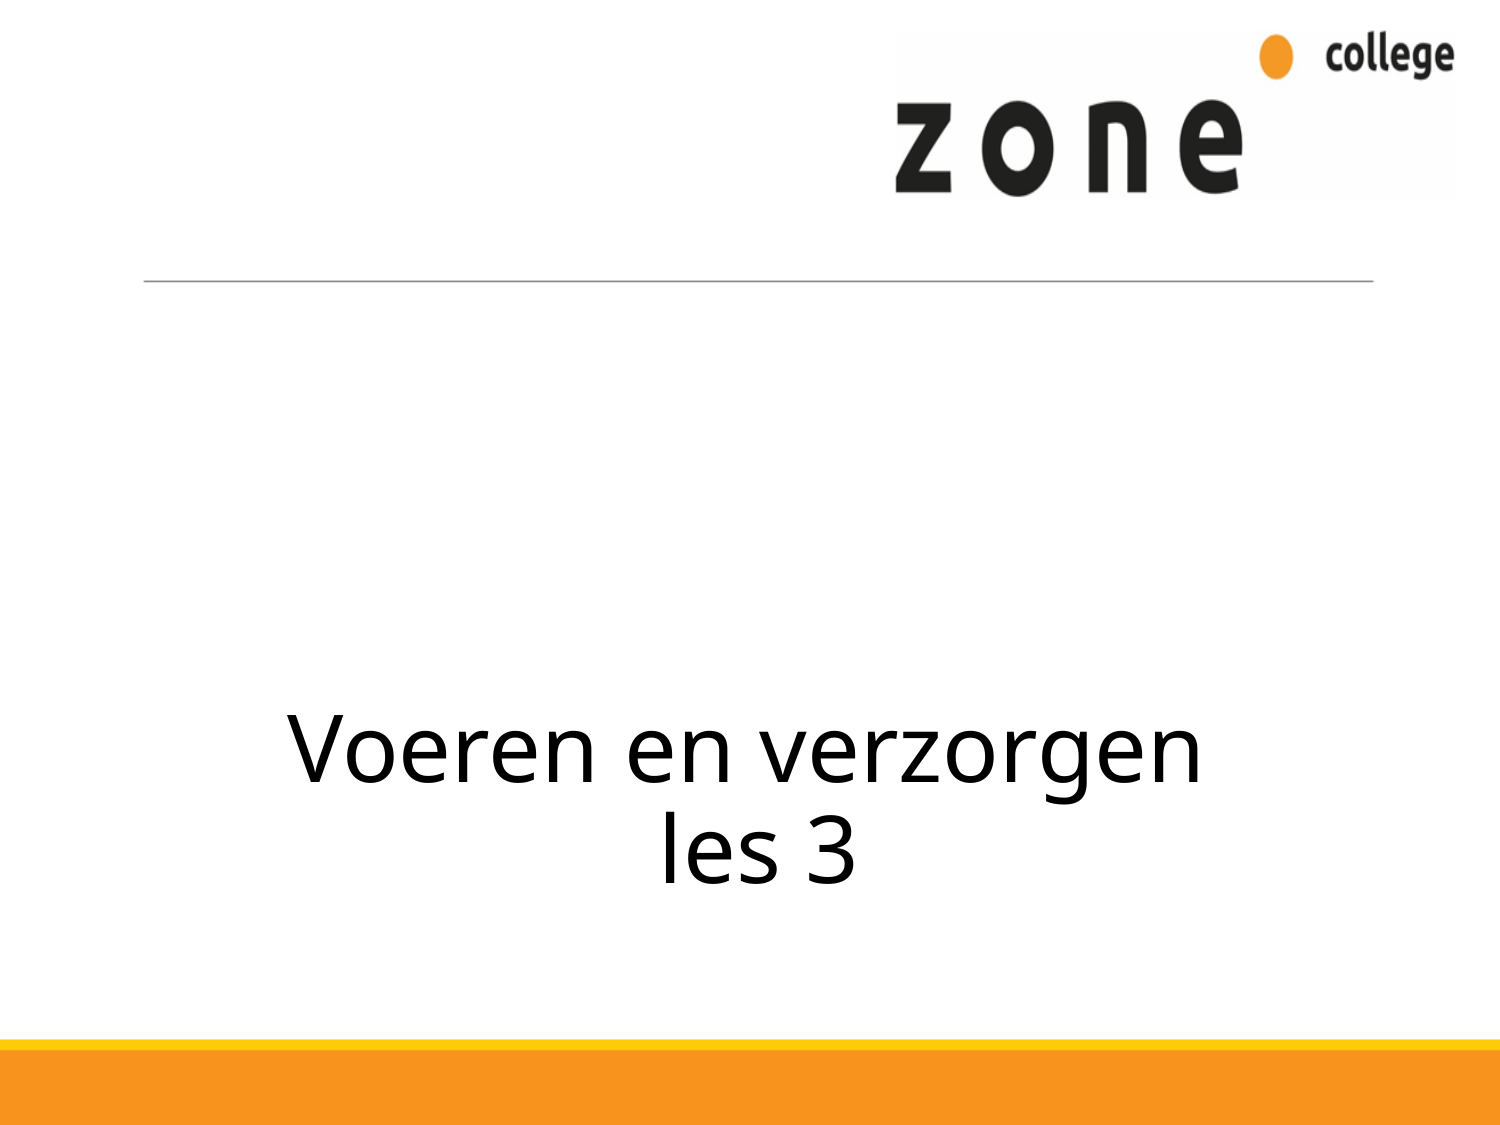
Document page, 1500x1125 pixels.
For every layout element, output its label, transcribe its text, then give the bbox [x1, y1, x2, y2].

picture [0, 0, 1500, 1125]
title Voeren en verzorgen les 3 [201, 610, 1318, 912]
